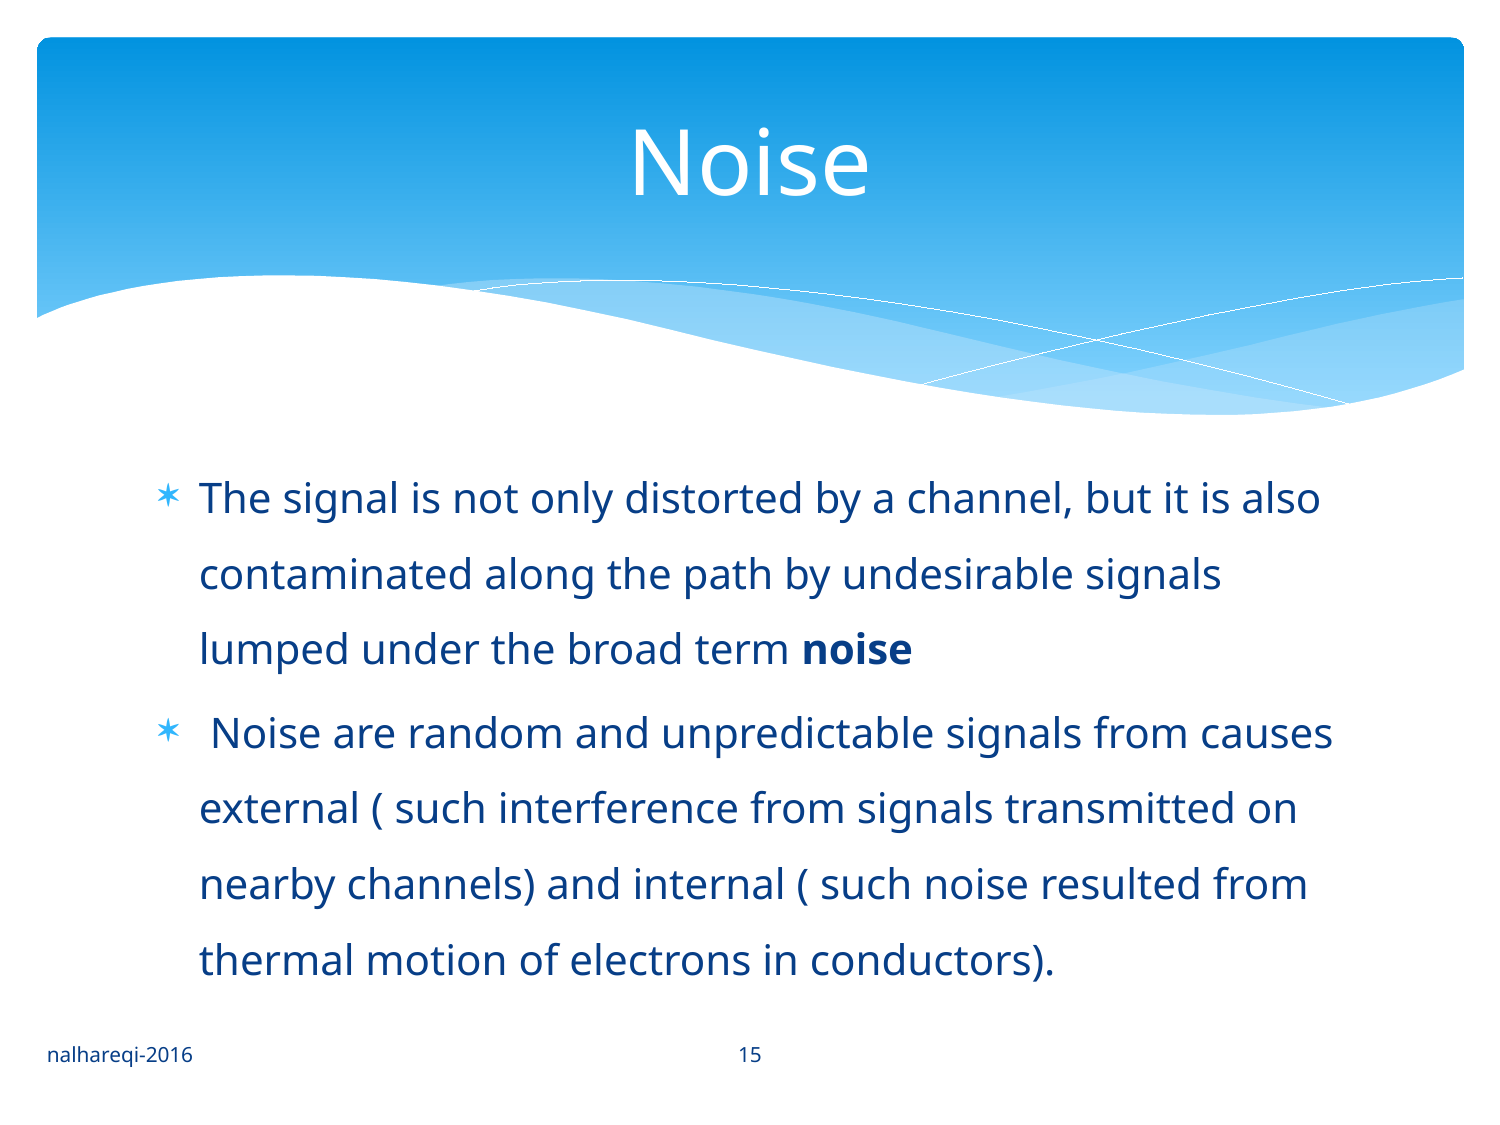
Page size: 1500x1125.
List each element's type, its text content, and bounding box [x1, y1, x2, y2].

title Noise [75, 55, 1425, 261]
footer nalhareqi-2016 [31, 1025, 653, 1086]
list The signal is not only distorted by a channel, but it is also contaminated along the path by undesirable signals lumped under the broad term noise Noise are random and unpredictable signals from causes external ( such interference from signals transmitted on nearby channels) and internal ( such noise resulted from thermal motion of electrons in conductors). [143, 438, 1359, 1005]
slide_number 15 [654, 1025, 846, 1086]
